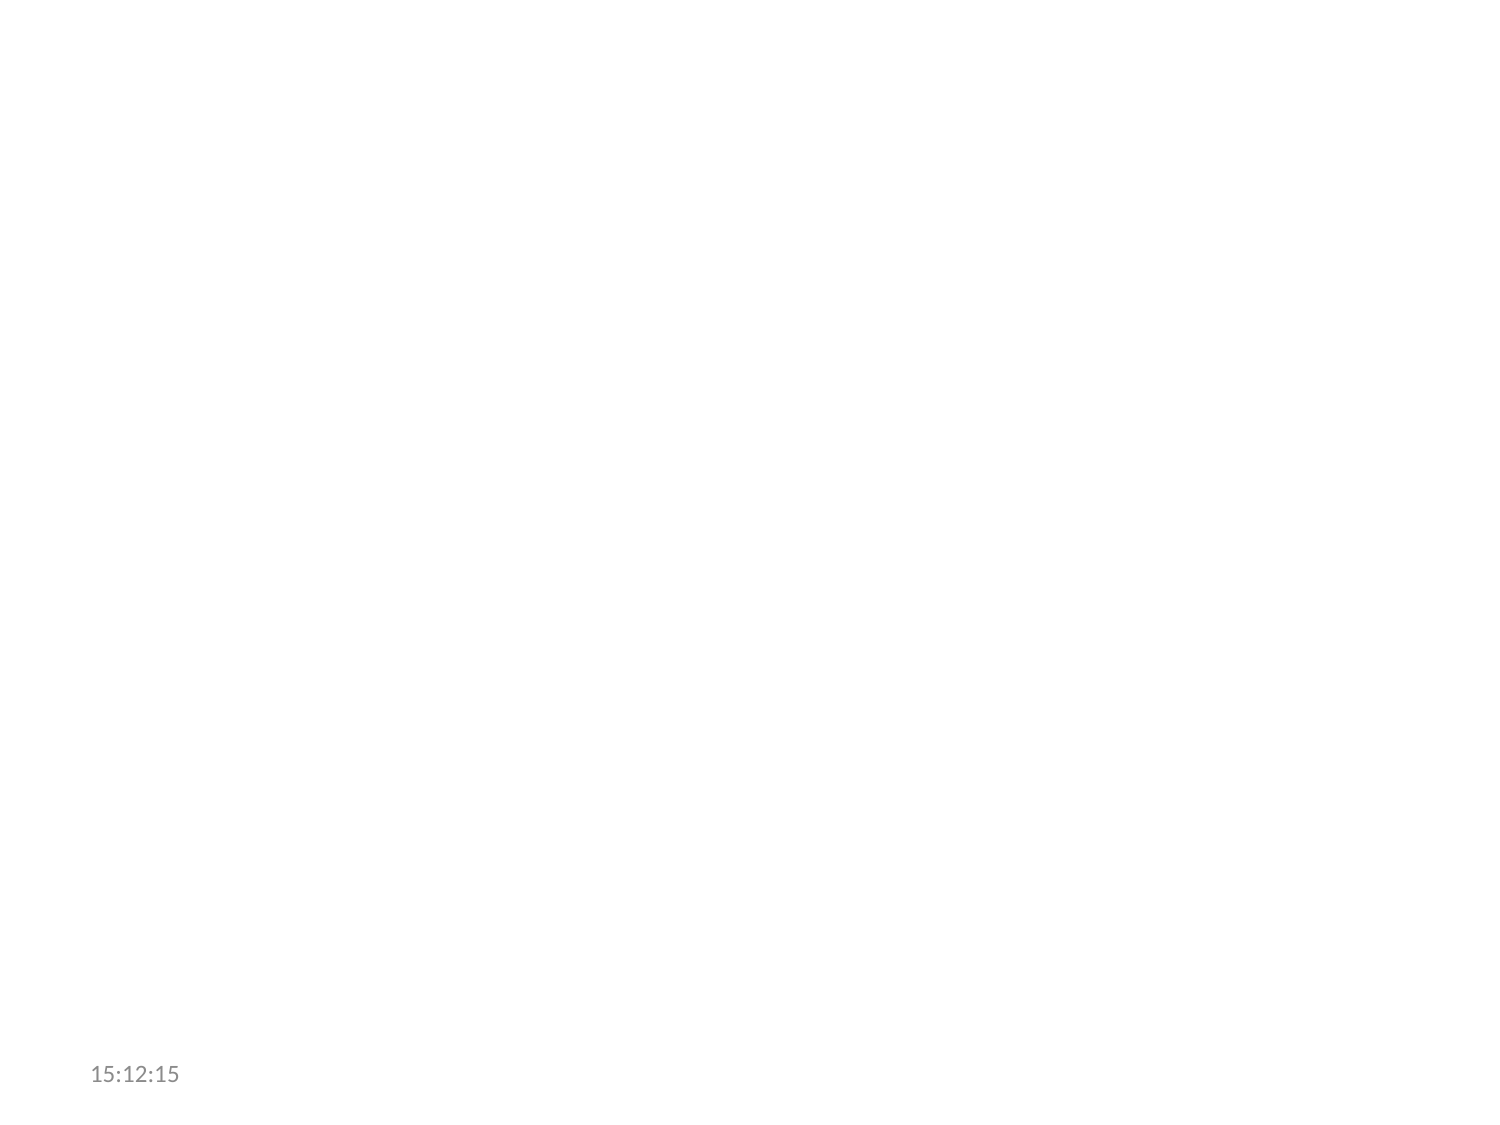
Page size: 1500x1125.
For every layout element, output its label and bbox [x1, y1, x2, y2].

slide_number [75, 1042, 425, 1103]
